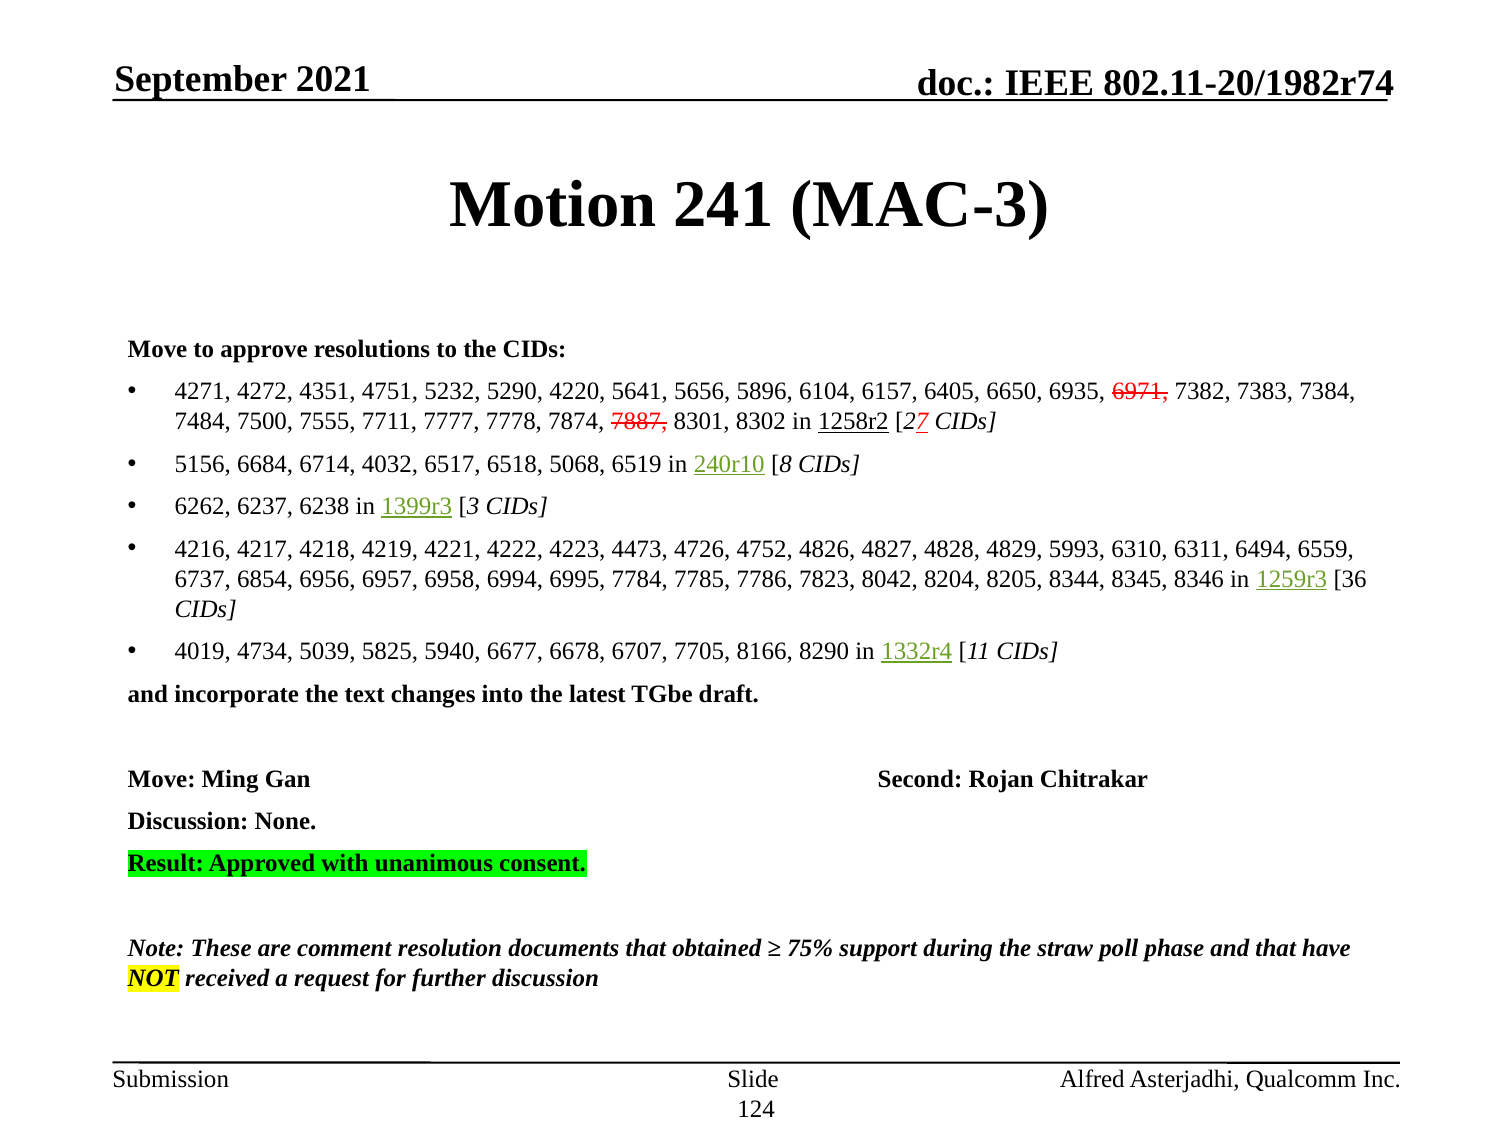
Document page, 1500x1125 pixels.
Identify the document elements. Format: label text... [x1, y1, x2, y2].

slide_number Slide 124 [712, 1061, 800, 1123]
footer Alfred Asterjadhi, Qualcomm Inc. [878, 1061, 1402, 1093]
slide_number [114, 54, 423, 100]
title Motion 241 (MAC-3) [112, 112, 1388, 288]
list Move to approve resolutions to the CIDs: 4271, 4272, 4351, 4751, 5232, 5290, 4220, 5641, 5656, 5896, 6104, 6157, 6405, 6650, 6935, 6971, 7382, 7383, 7384, 7484, 7500, 7555, 7711, 7777, 7778, 7874, 7887, 8301, 8302 in 1258r2 [27 CIDs] 5156, 6684, 6714, 4032, 6517, 6518, 5068, 6519 in 240r10 [8 CIDs] 6262, 6237, 6238 in 1399r3 [3 CIDs] 4216, 4217, 4218, 4219, 4221, 4222, 4223, 4473, 4726, 4752, 4826, 4827, 4828, 4829, 5993, 6310, 6311, 6494, 6559, 6737, 6854, 6956, 6957, 6958, 6994, 6995, 7784, 7785, 7786, 7823, 8042, 8204, 8205, 8344, 8345, 8346 in 1259r3 [36 CIDs] 4019, 4734, 5039, 5825, 5940, 6677, 6678, 6707, 7705, 8166, 8290 in 1332r4 [11 CIDs] and incorporate the text changes into the latest TGbe draft. Move: Ming Gan Second: Rojan Chitrakar Discussion: None. Result: Approved with unanimous consent. Note: These are comment resolution documents that obtained ≥ 75% support during the straw poll phase and that have NOT received a request for further discussion [112, 324, 1388, 1063]
